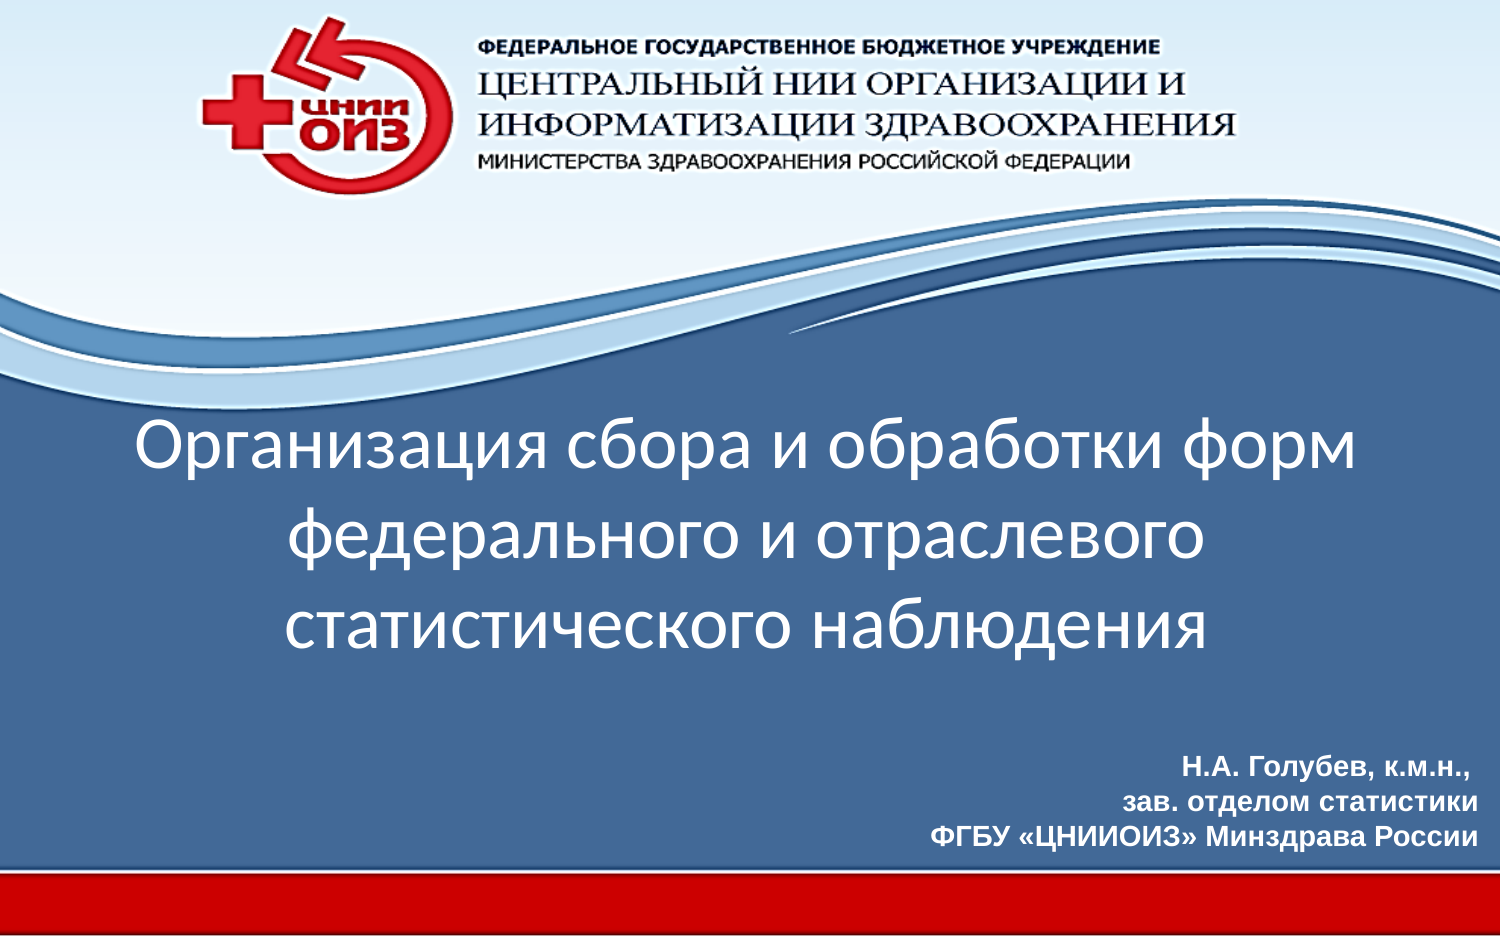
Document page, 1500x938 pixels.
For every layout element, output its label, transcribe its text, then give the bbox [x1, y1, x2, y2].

text_box Н.А. Голубев, к.м.н., зав. отделом статистики ФГБУ «ЦНИИОИЗ» Минздрава России [558, 740, 1494, 860]
subtitle Организация сбора и обработки форм федерального и отраслевого статистического наблюдения [88, 386, 1406, 682]
picture [0, 0, 1500, 938]
